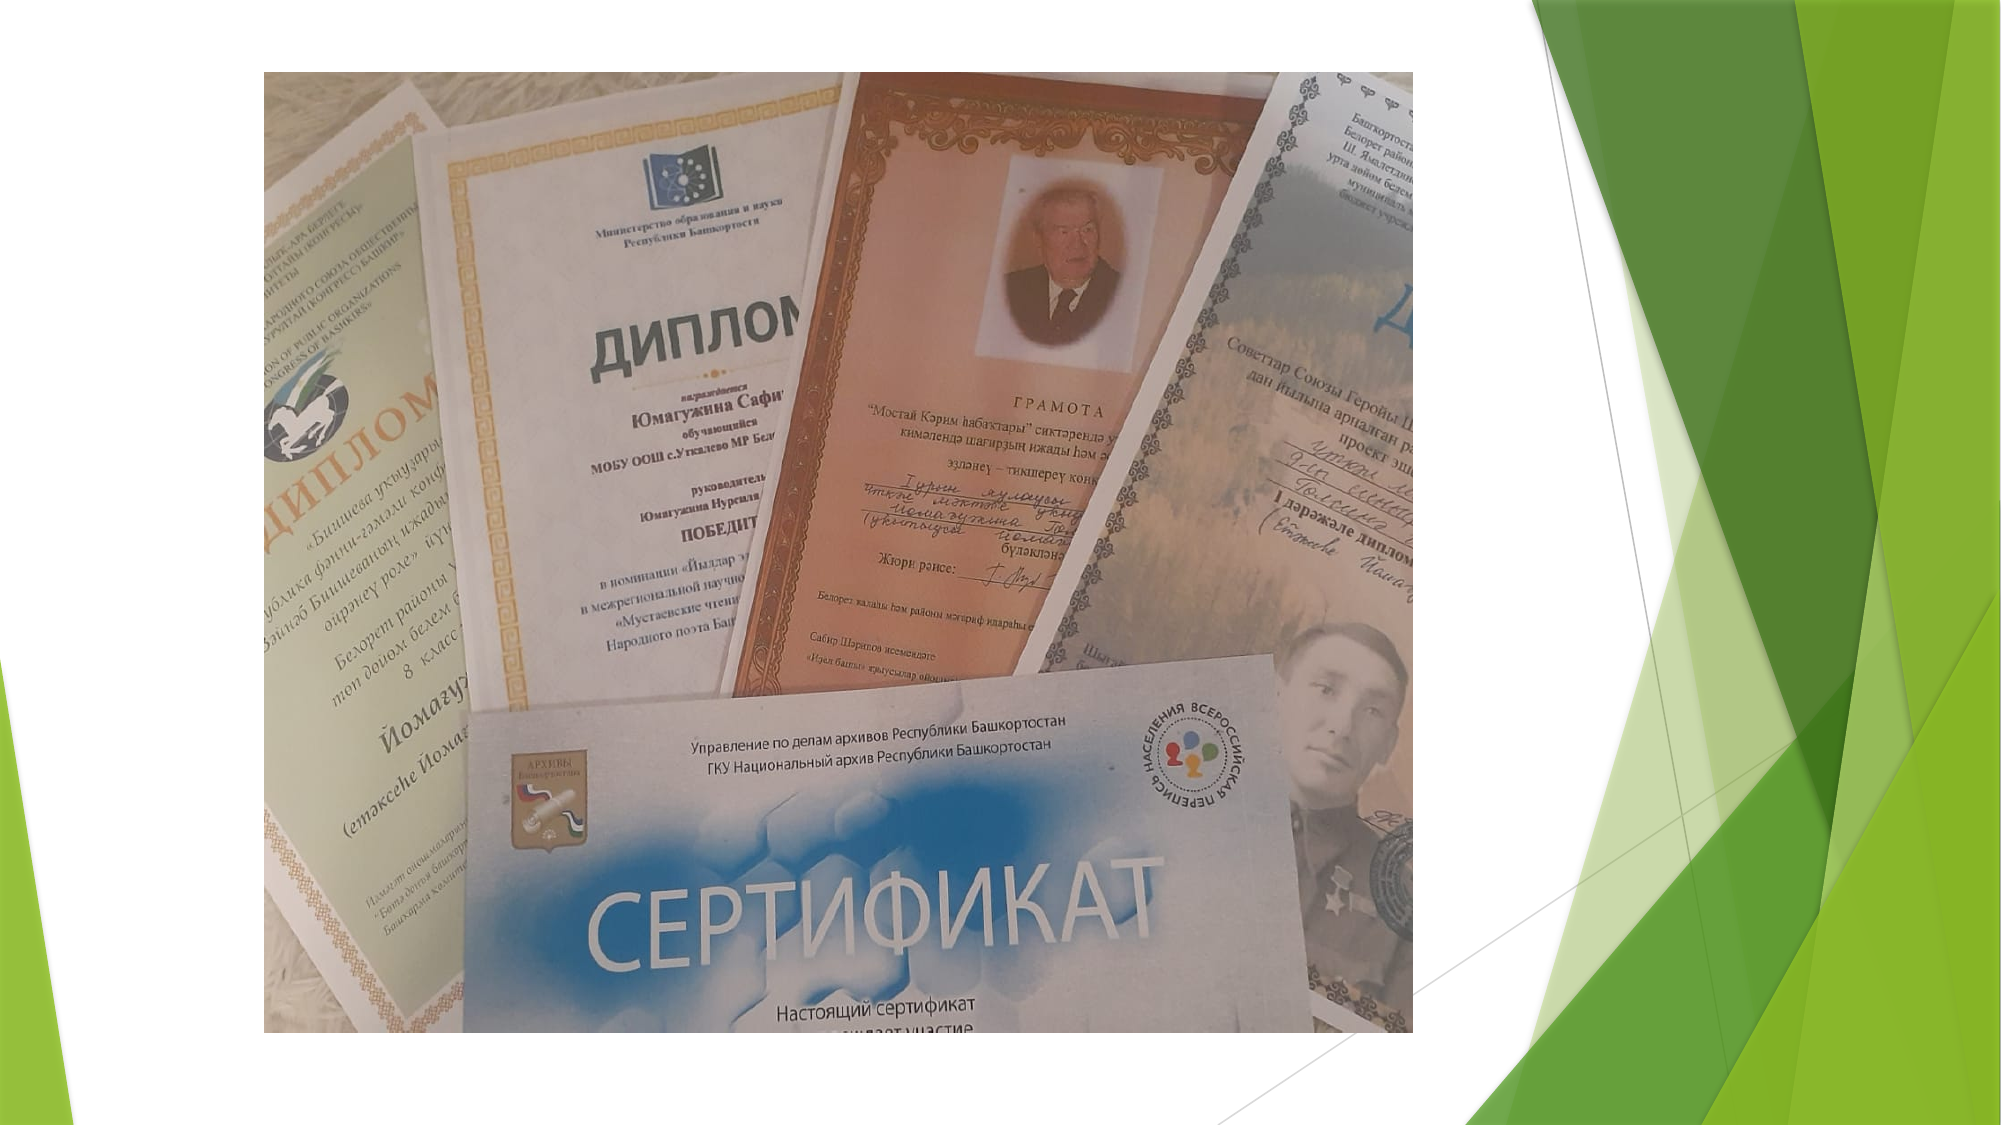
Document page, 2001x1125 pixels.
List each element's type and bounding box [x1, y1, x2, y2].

list [264, 71, 1413, 1033]
